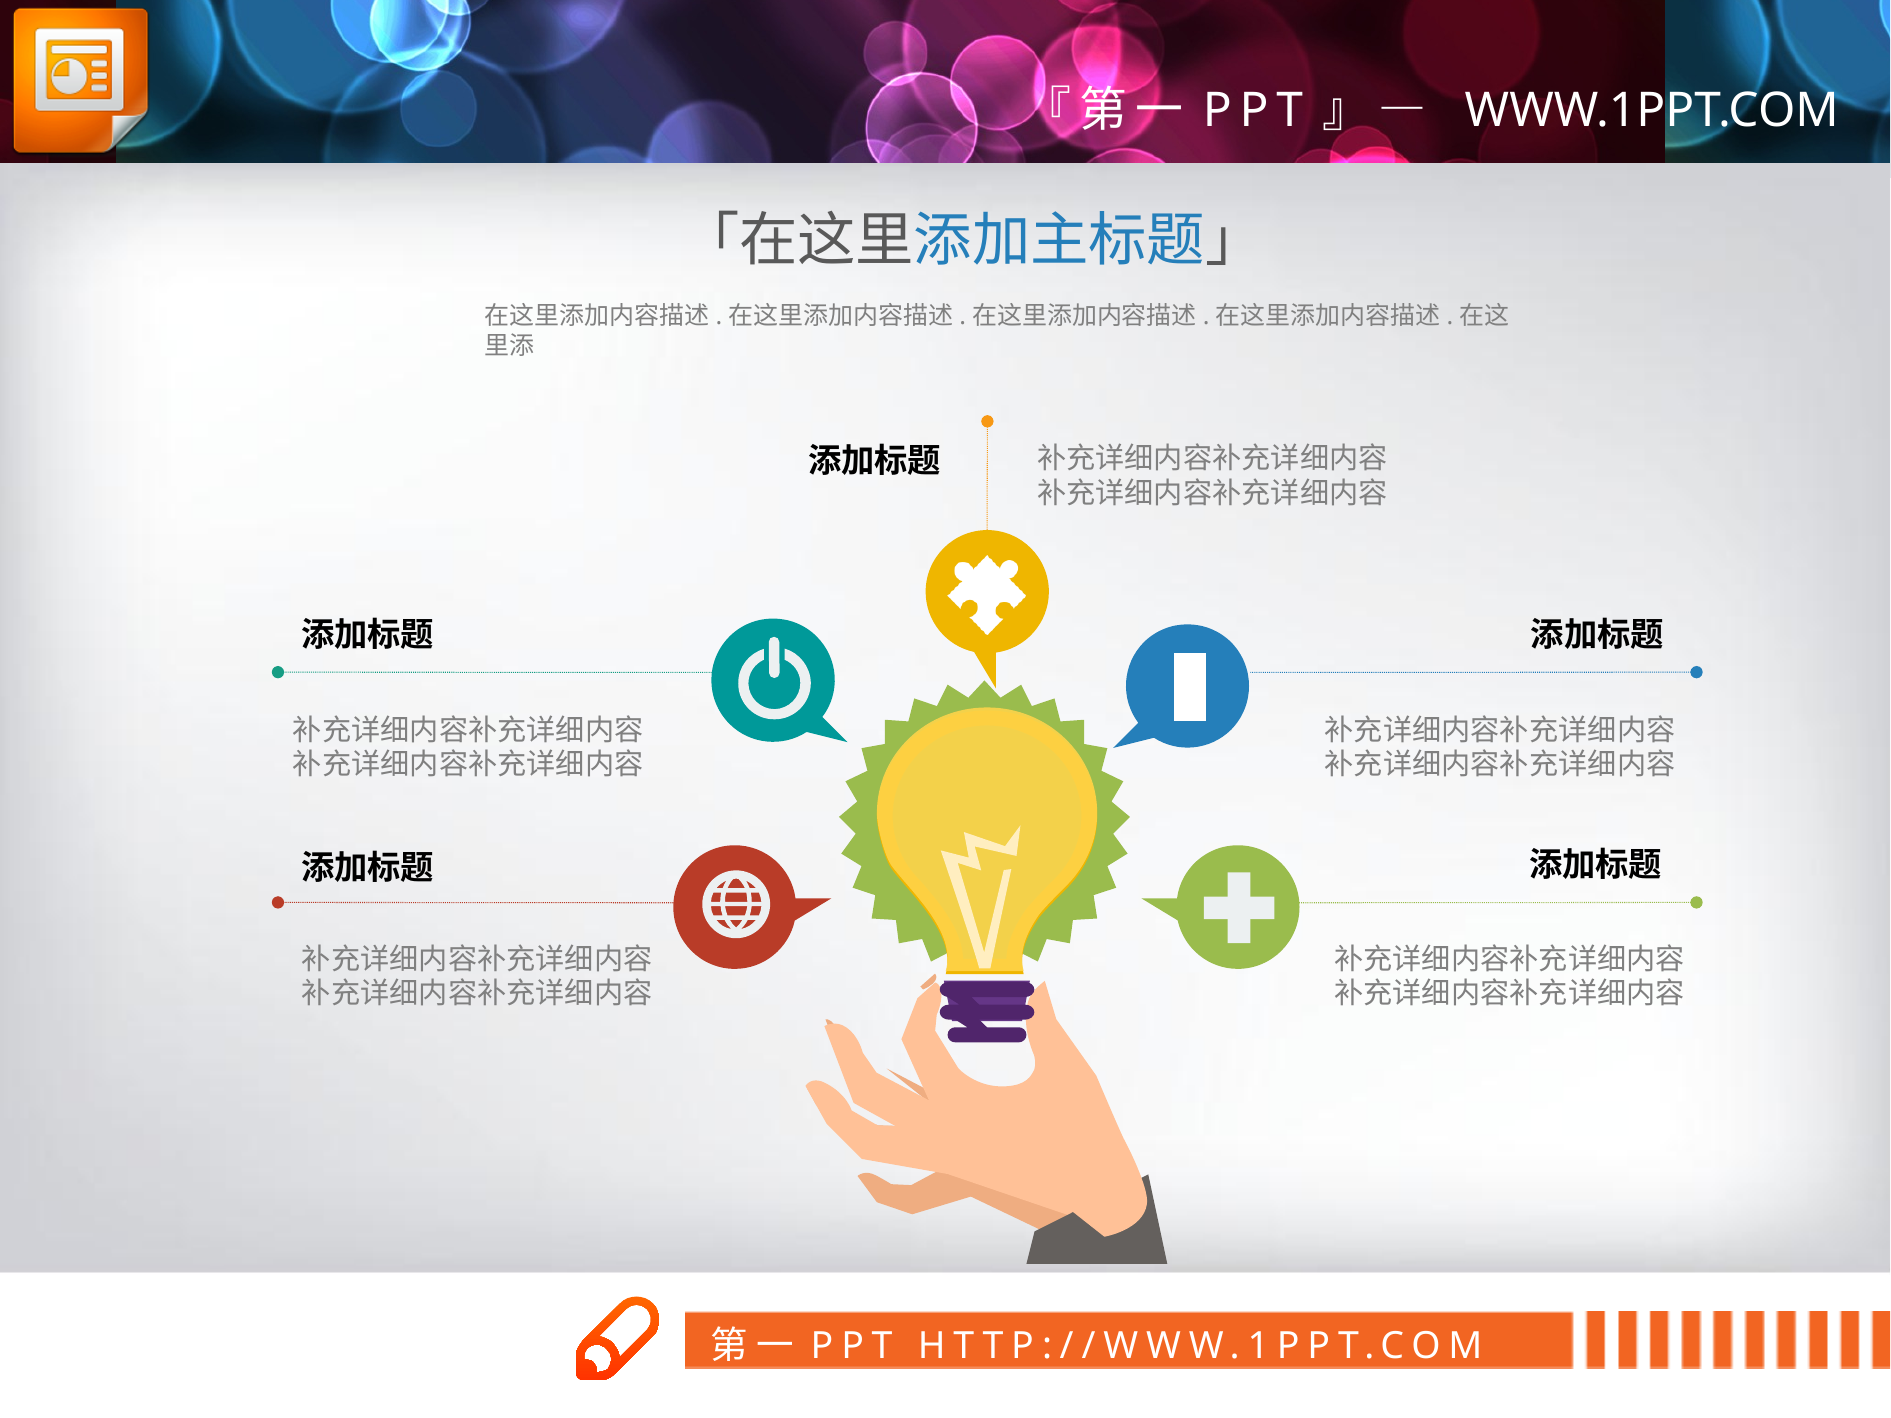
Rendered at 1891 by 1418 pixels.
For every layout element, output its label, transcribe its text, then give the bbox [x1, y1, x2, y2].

text_box [981, 415, 994, 428]
text_box 「在这里添加主标题」 [666, 194, 1334, 280]
picture [0, 0, 1891, 1275]
picture [685, 1311, 1891, 1369]
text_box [271, 431, 1707, 1265]
text_box 在这里添加内容描述.在这里添加内容描述.在这里添加内容描述.在这里添加内容描述.在这里添 [469, 292, 1531, 367]
